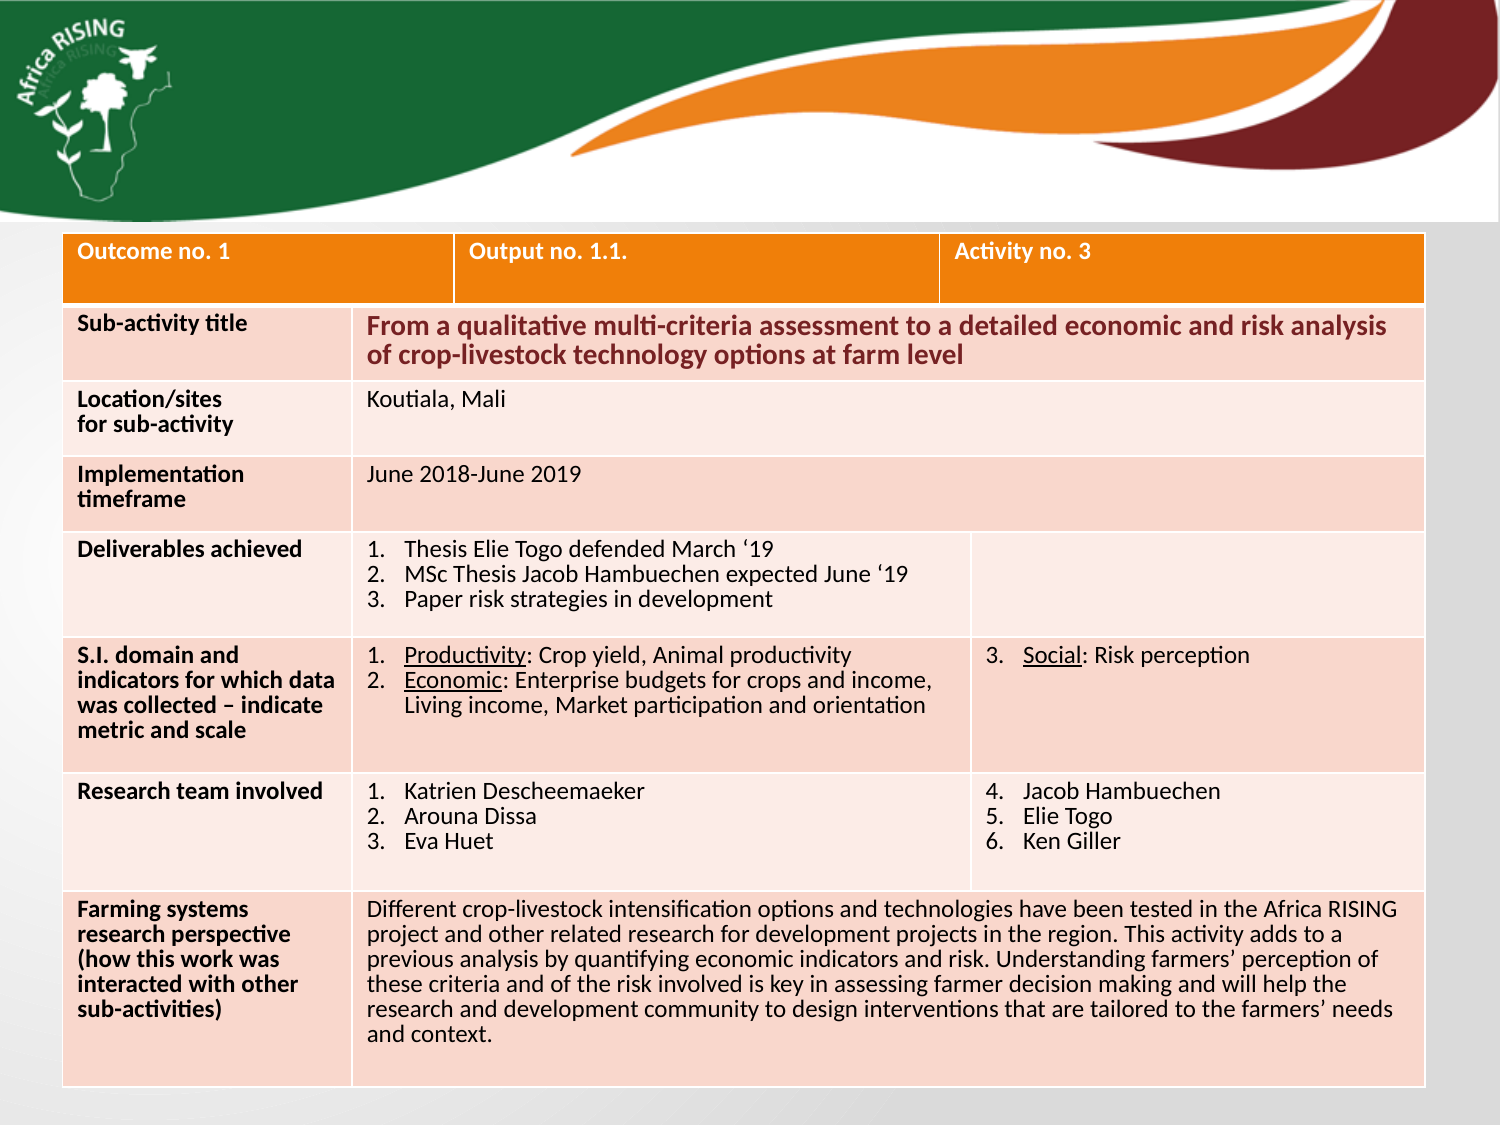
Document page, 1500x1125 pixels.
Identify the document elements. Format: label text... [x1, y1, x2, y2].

table_header Activity no. 3 [940, 234, 1424, 303]
table_cell Implementation timeframe [63, 457, 351, 531]
table_cell Research team involved [63, 774, 351, 890]
table_cell Sub-activity title [63, 308, 351, 380]
table_cell Deliverables achieved [63, 533, 351, 636]
table_header Outcome no. 1 [63, 234, 453, 303]
table_cell [972, 533, 1424, 636]
picture [0, 0, 1499, 222]
table_cell Different crop-livestock intensification options and technologies have been tested in the Africa RISING project and other related research for development projects in the region. This activity adds to a previous analysis by quantifying economic indicators and risk. Understanding farmers’ perception of these criteria and of the risk involved is key in assessing farmer decision making and will help the research and development community to design interventions that are tailored to the farmers’ needs and context. [353, 892, 1424, 1086]
table_cell Productivity: Crop yield, Animal productivity Economic: Enterprise budgets for crops and income, Living income, Market participation and orientation [353, 638, 970, 772]
table_cell Koutiala, Mali [353, 382, 1424, 455]
table_cell From a qualitative multi-criteria assessment to a detailed economic and risk analysis of crop-livestock technology options at farm level [353, 308, 1424, 380]
table_cell Location/sites for sub-activity [63, 382, 351, 455]
table_cell Thesis Elie Togo defended March ‘19 MSc Thesis Jacob Hambuechen expected June ‘19 Paper risk strategies in development [353, 533, 970, 636]
table_cell June 2018-June 2019 [353, 457, 1424, 531]
table_header Output no. 1.1. [455, 234, 939, 303]
table_cell Katrien Descheemaeker Arouna Dissa Eva Huet [353, 774, 970, 890]
table_cell Social: Risk perception [972, 638, 1424, 772]
table_cell Farming systems research perspective (how this work was interacted with other sub-activities) [63, 892, 351, 1086]
table_cell S.I. domain and indicators for which data was collected – indicate metric and scale [63, 638, 351, 772]
table_cell Jacob Hambuechen Elie Togo Ken Giller [972, 774, 1424, 890]
